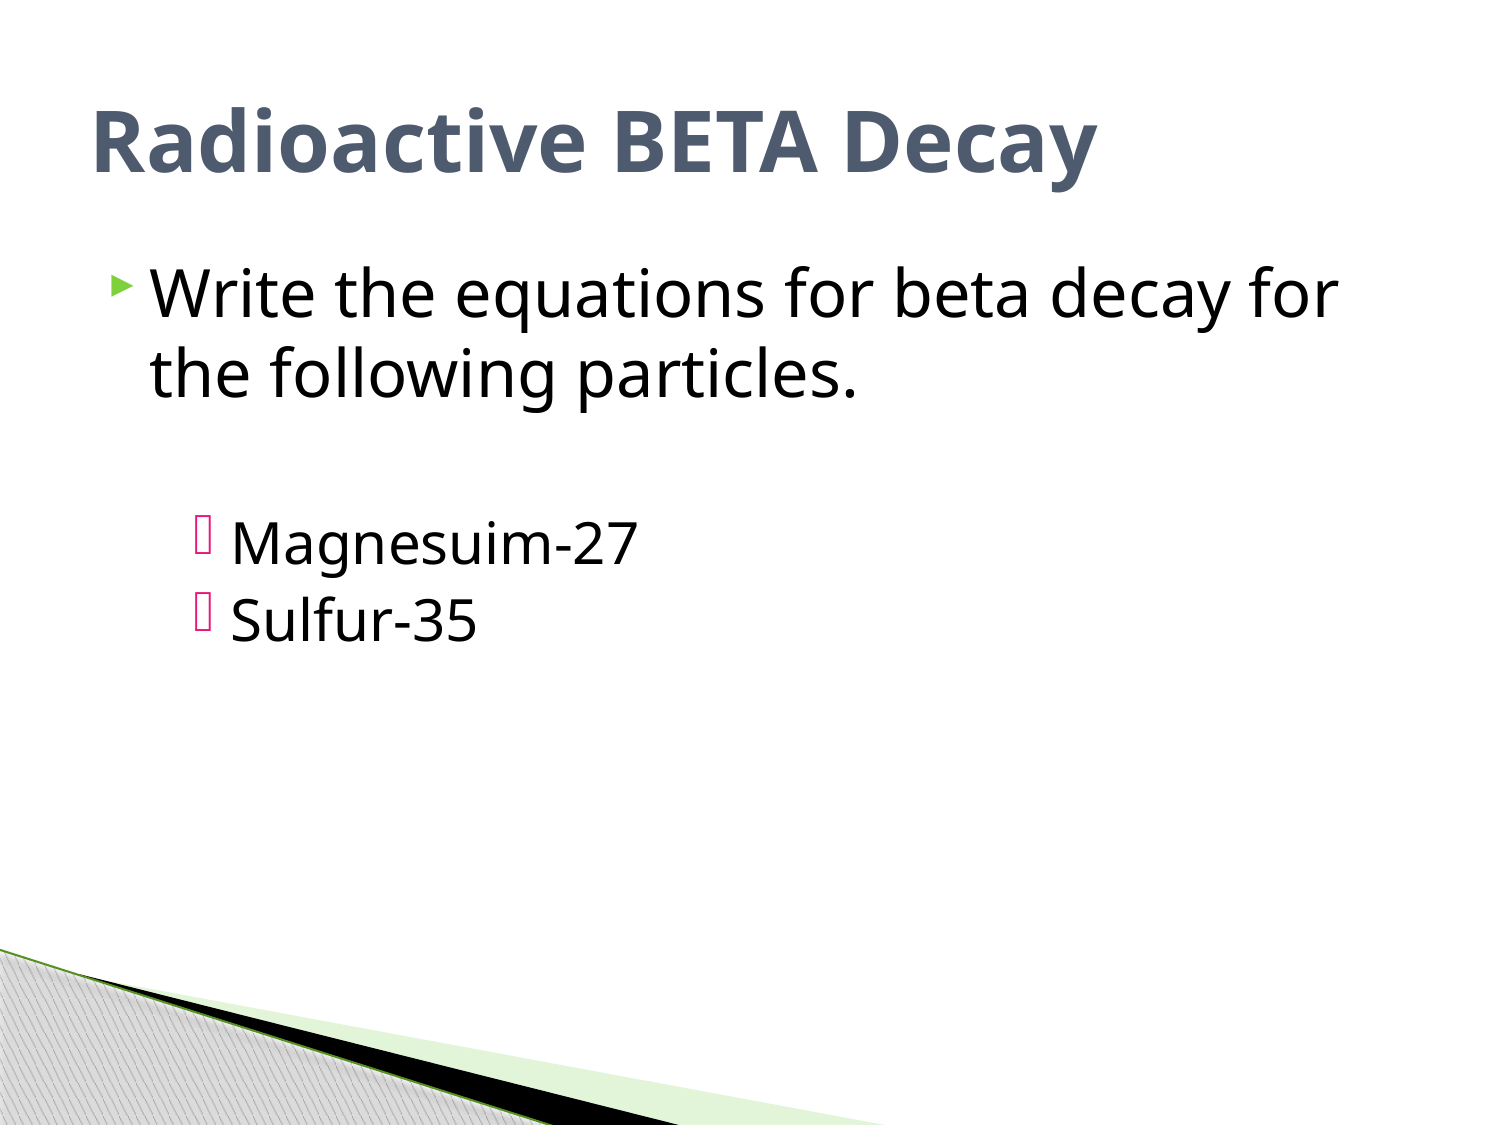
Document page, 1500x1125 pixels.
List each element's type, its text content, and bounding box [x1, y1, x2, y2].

list Write the equations for beta decay for the following particles. Magnesuim-27 Sulfur-35 [75, 243, 1425, 986]
title Radioactive BETA Decay [75, 45, 1425, 233]
